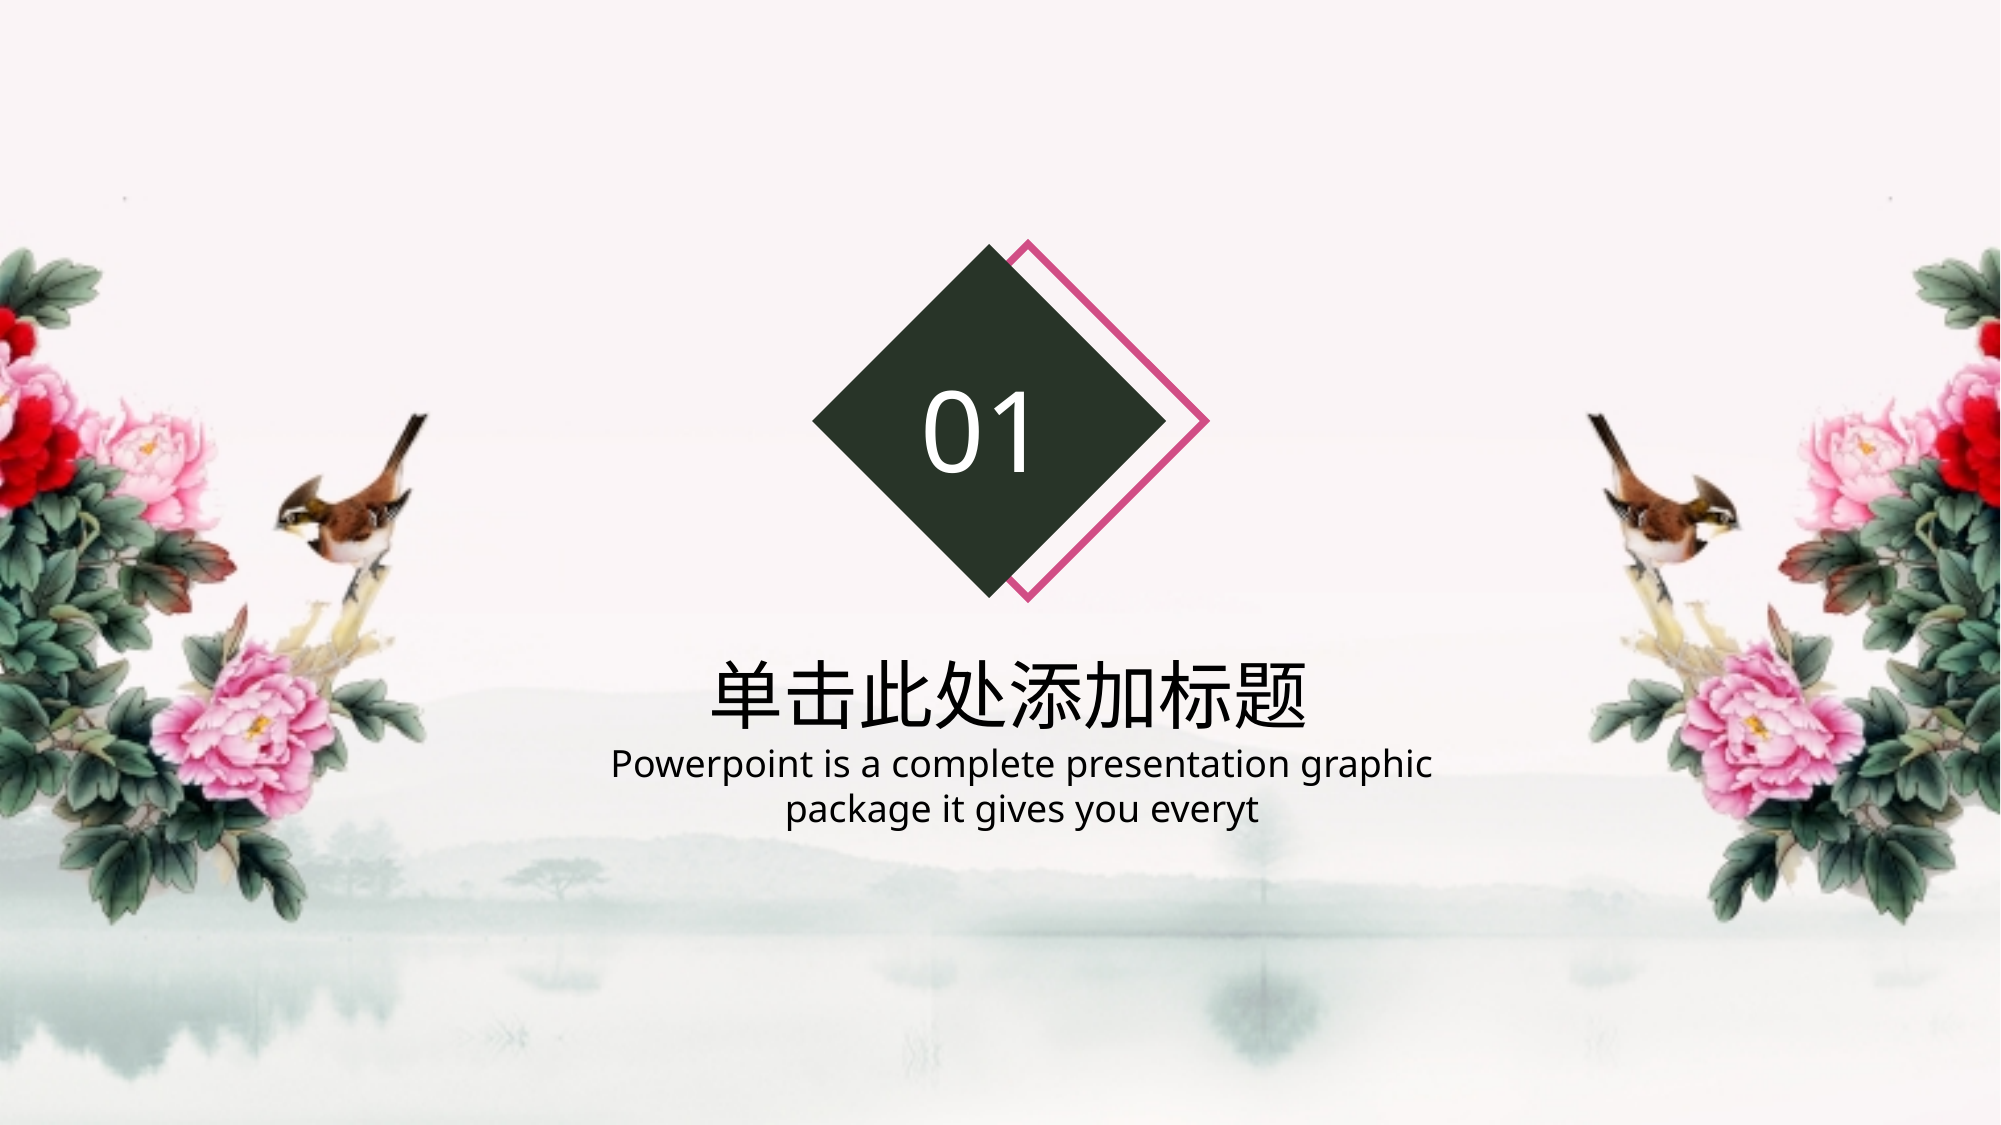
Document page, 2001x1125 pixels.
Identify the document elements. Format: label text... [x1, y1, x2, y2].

text_box [810, 323, 1088, 600]
text_box [1009, 242, 1099, 313]
text_box [918, 242, 1060, 313]
picture [0, 0, 2001, 1125]
text_box Powerpoint is a complete presentation graphic package it gives you everyt [565, 740, 1479, 831]
text_box 单击此处添加标题 [614, 611, 1430, 740]
text_box 01 [908, 313, 1206, 501]
text_box [1009, 501, 1127, 600]
